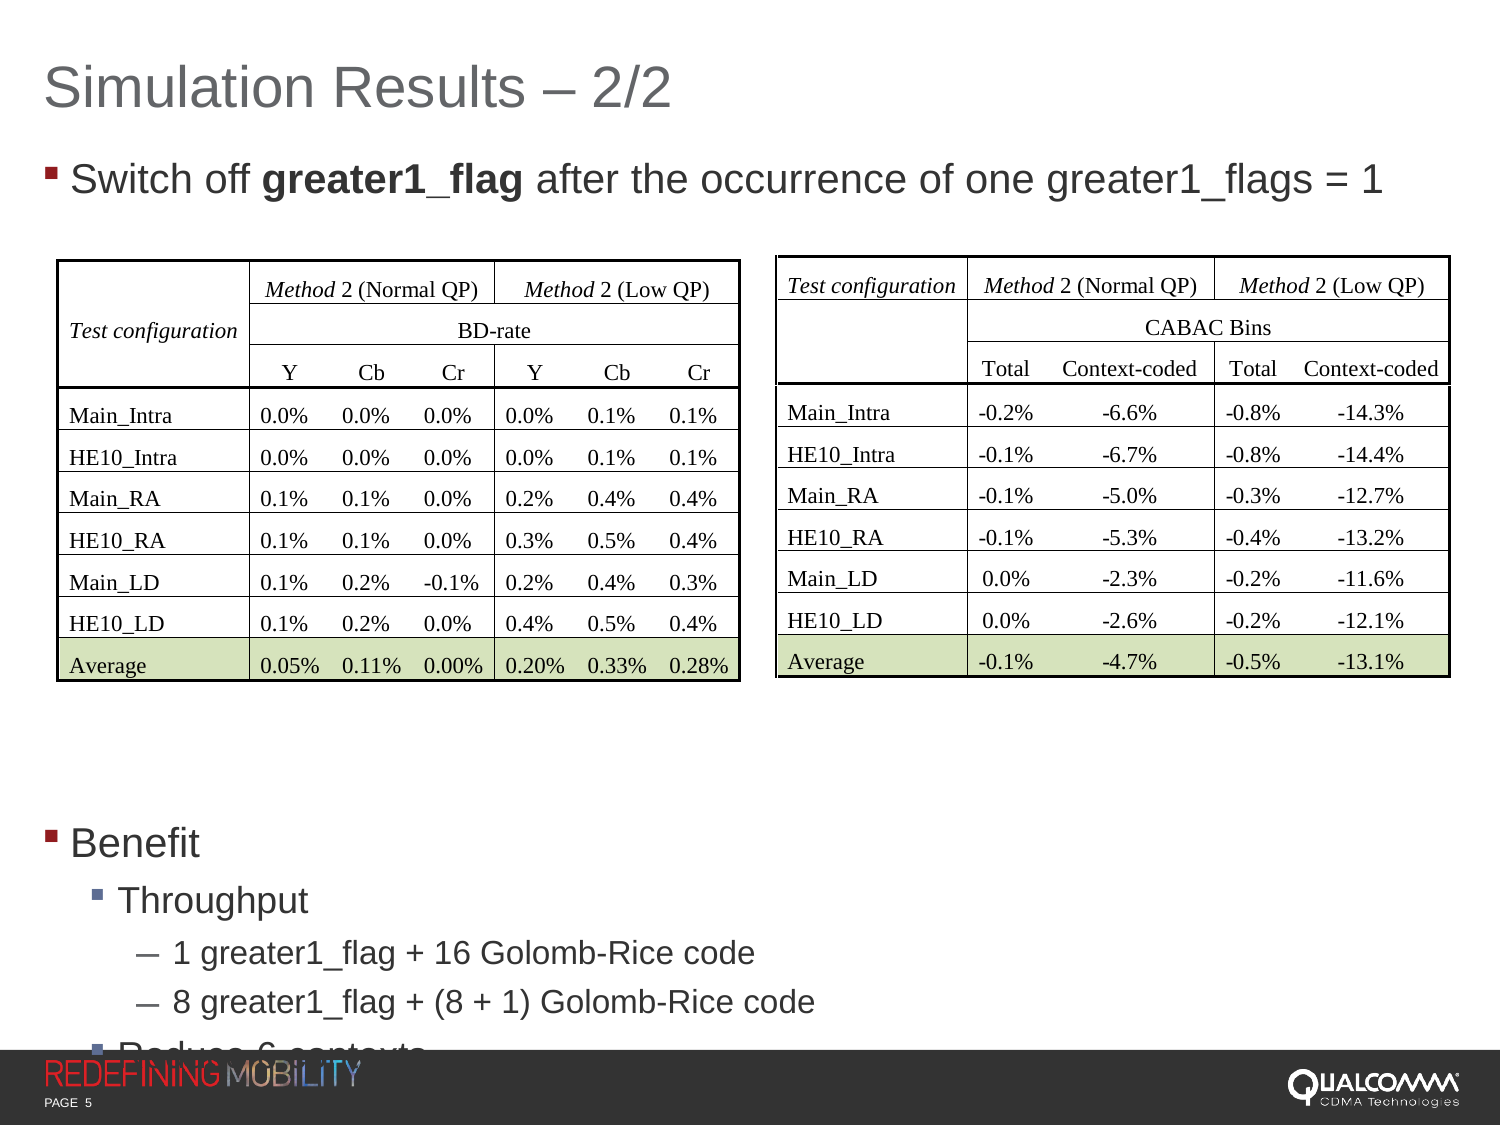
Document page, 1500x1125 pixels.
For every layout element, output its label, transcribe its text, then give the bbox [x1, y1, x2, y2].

picture [0, 255, 1500, 722]
picture [30, 1048, 372, 1099]
picture [1278, 1058, 1478, 1114]
list Switch off greater1_flag after the occurrence of one greater1_flags = 1 Benefit Throughput 1 greater1_flag + 16 Golomb-Rice code 8 greater1_flag + (8 + 1) Golomb-Rice code Reduce 6 contexts [26, 148, 1465, 257]
list Switch off greater1_flag after the occurrence of one greater1_flags = 1 Benefit Throughput 1 greater1_flag + 16 Golomb-Rice code 8 greater1_flag + (8 + 1) Golomb-Rice code Reduce 6 contexts [26, 726, 1465, 1021]
title Simulation Results – 2/2 [28, 44, 1462, 138]
